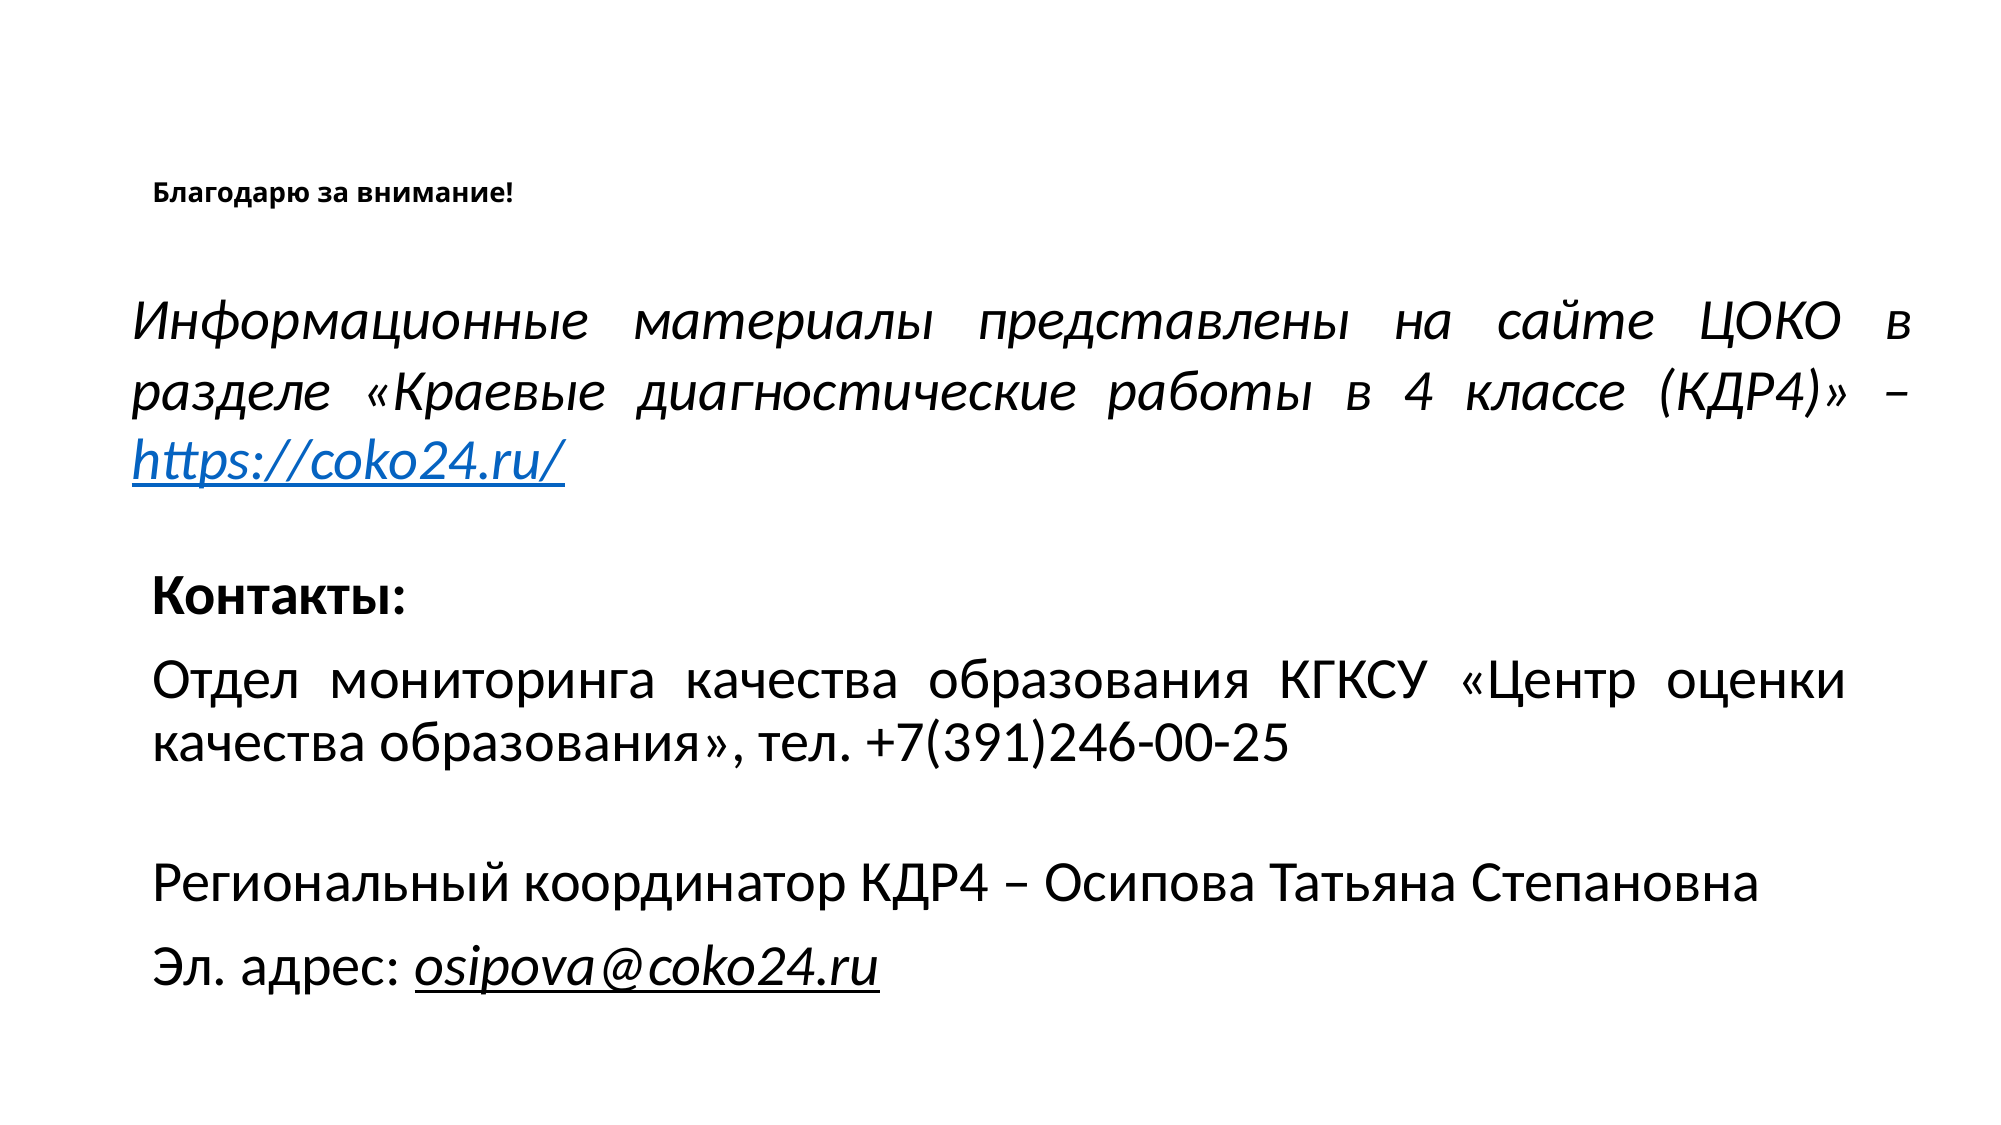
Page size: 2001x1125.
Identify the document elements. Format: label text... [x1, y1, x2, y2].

list Контакты: Отдел мониторинга качества образования КГКСУ «Центр оценки качества образования», тел. +7(391)246-00-25 Региональный координатор КДР4 – Осипова Татьяна Степановна Эл. адрес: osipova@coko24.ru [137, 556, 1863, 1054]
text_box Информационные материалы представлены на сайте ЦОКО в разделе «Краевые диагностические работы в 4 классе (КДР4)» – https://coko24.ru/ [116, 274, 1928, 499]
title Благодарю за внимание! [137, 170, 1863, 250]
